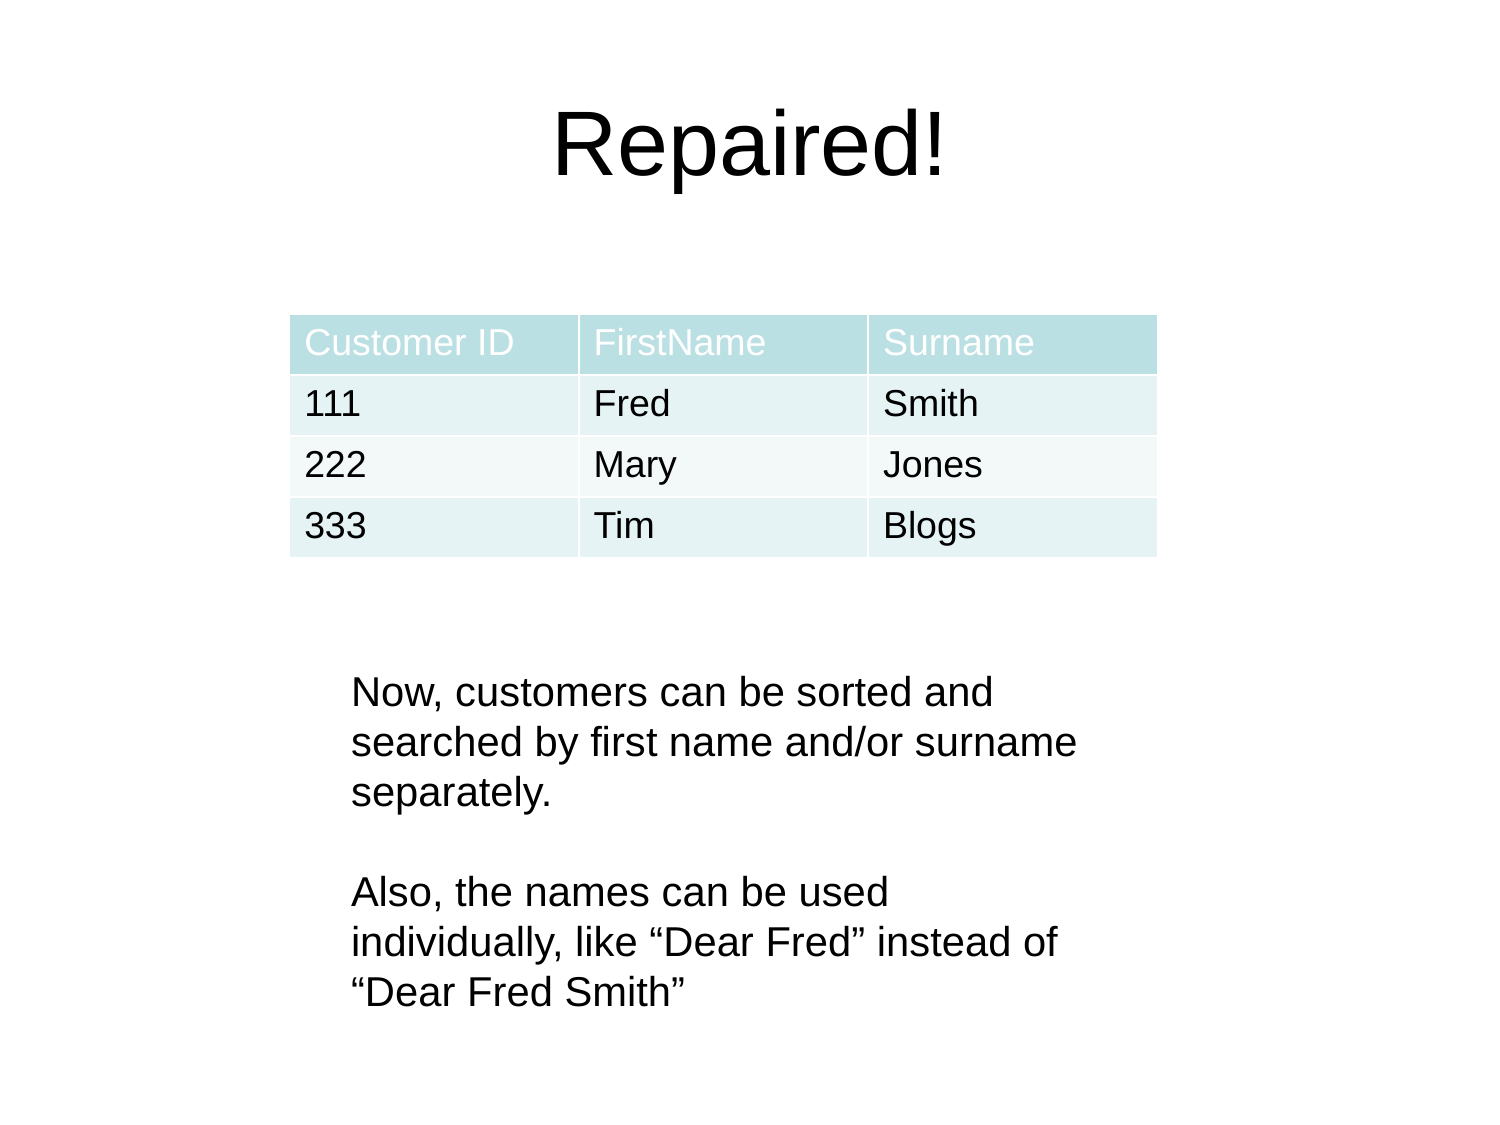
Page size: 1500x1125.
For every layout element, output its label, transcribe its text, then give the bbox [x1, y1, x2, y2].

table_cell Tim [580, 498, 867, 557]
title Repaired! [74, 44, 1426, 233]
table_cell 111 [290, 376, 578, 435]
table_header Surname [869, 315, 1157, 374]
table_cell Jones [869, 437, 1157, 496]
table_cell Blogs [869, 498, 1157, 557]
text_box Now, customers can be sorted and searched by first name and/or surname separately. Also, the names can be used individually, like “Dear Fred” instead of “Dear Fred Smith” [336, 657, 1105, 1022]
table_cell 222 [290, 437, 578, 496]
table_cell 333 [290, 498, 578, 557]
table_header Customer ID [290, 315, 578, 374]
table_header FirstName [580, 315, 867, 374]
table_cell Fred [580, 376, 867, 435]
table_cell Mary [580, 437, 867, 496]
table_cell Smith [869, 376, 1157, 435]
